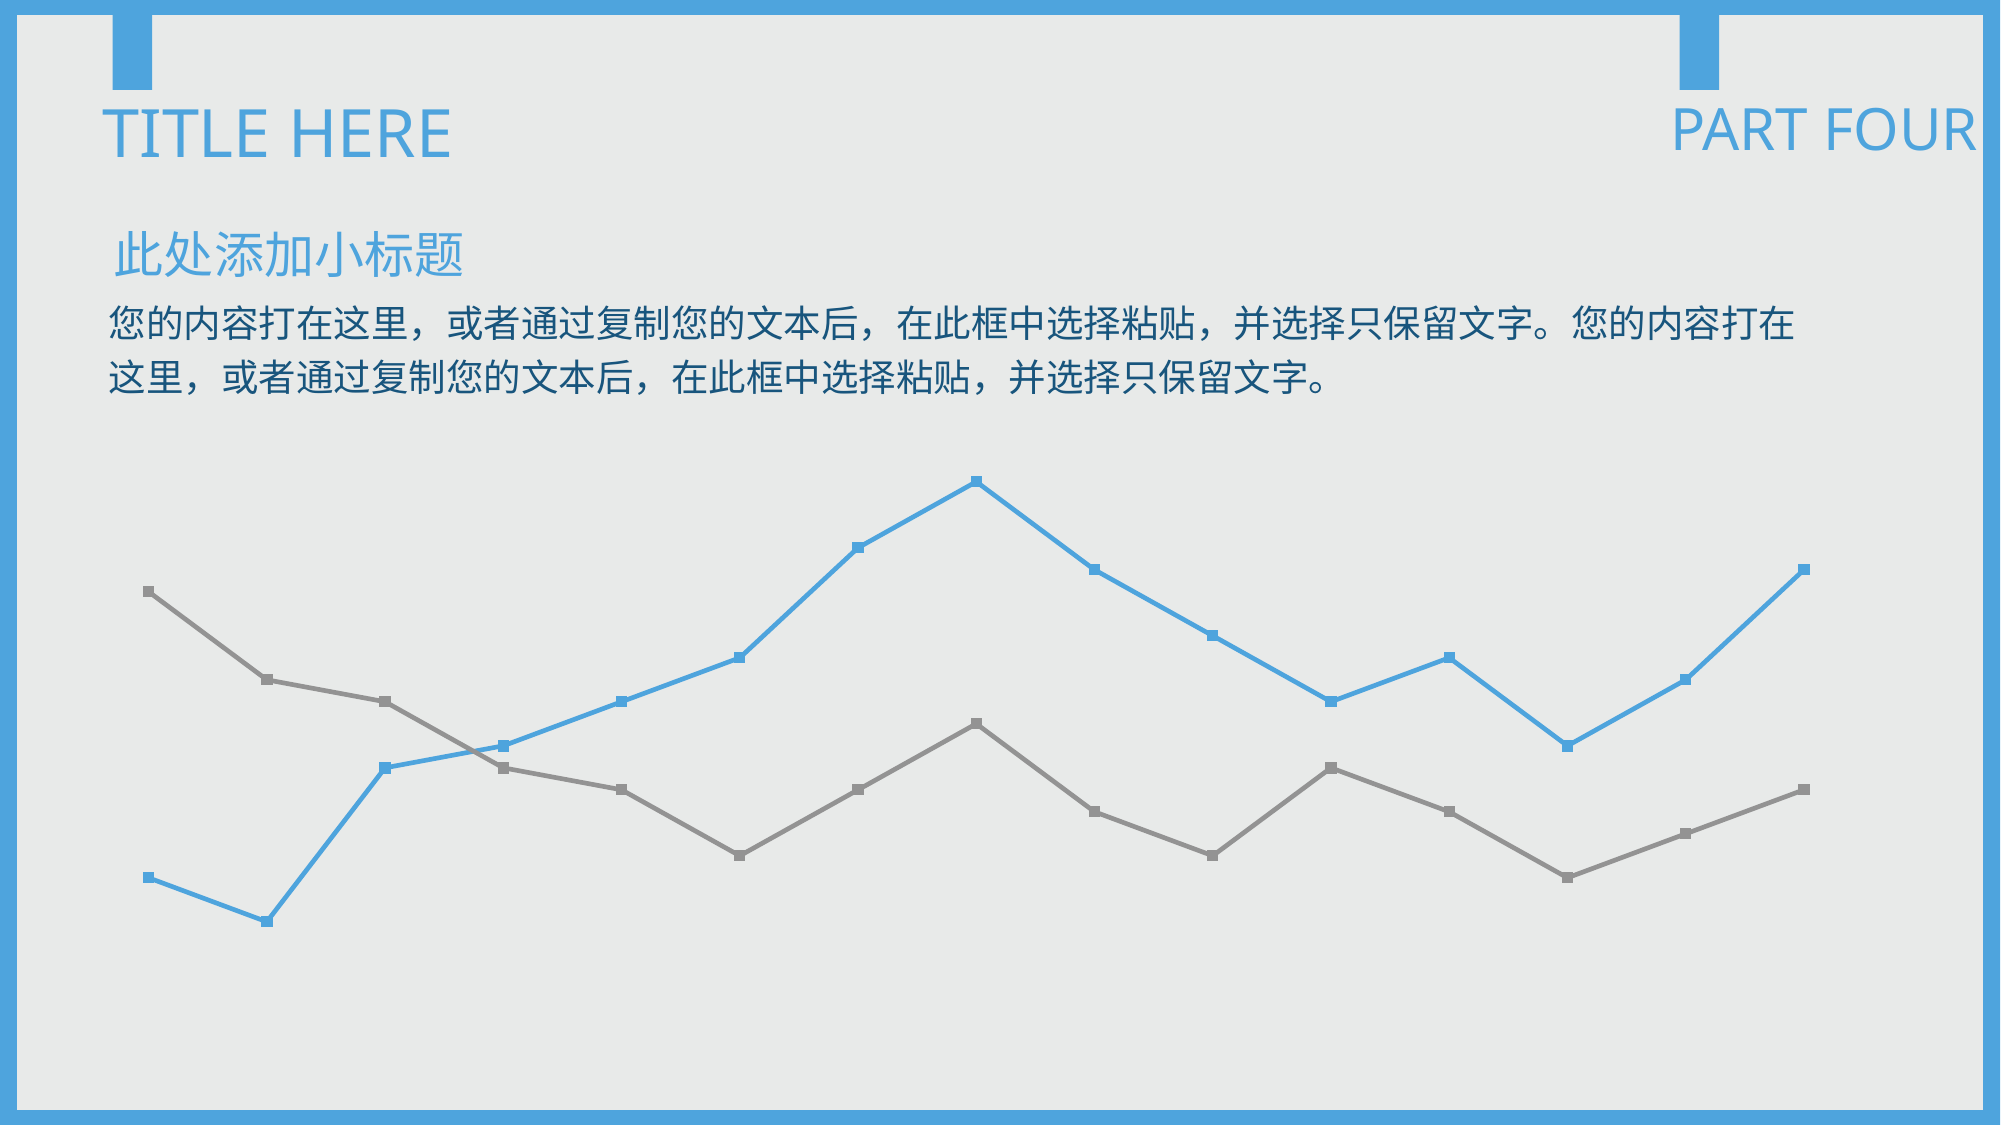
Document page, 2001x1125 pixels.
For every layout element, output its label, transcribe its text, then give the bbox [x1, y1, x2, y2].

list PART FOUR [1654, 92, 2000, 169]
list TITLE HERE [87, 92, 1132, 177]
chart [87, 437, 1910, 1125]
text_box 此处添加小标题 [99, 216, 486, 283]
text_box 您的内容打在这里，或者通过复制您的文本后，在此框中选择粘贴，并选择只保留文字。您的内容打在这里，或者通过复制您的文本后，在此框中选择粘贴，并选择只保留文字。 [94, 283, 1847, 407]
